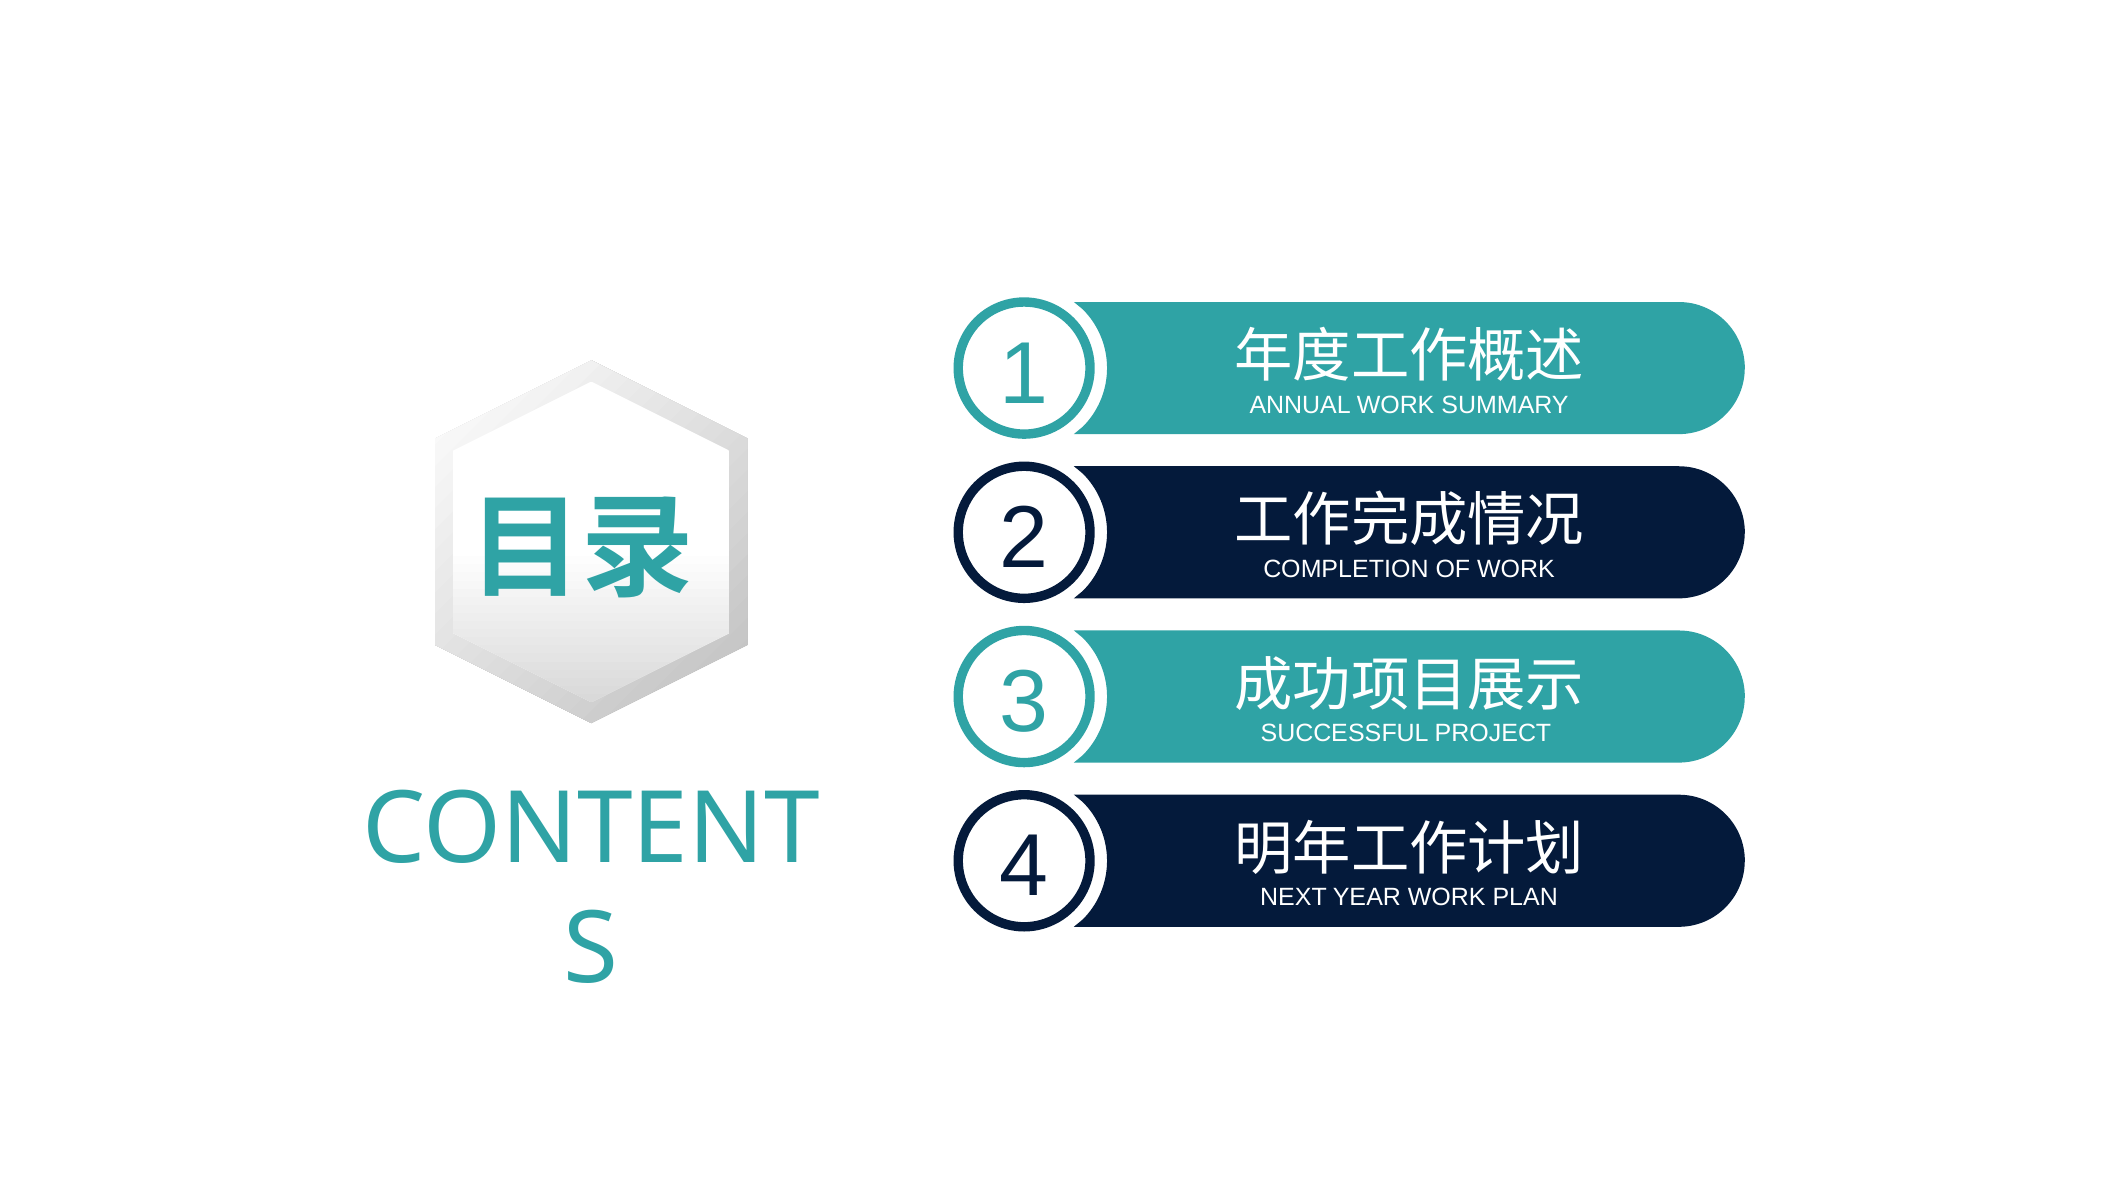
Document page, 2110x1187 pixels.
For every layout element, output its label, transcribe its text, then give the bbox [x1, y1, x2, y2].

text_box 2 [958, 466, 1091, 599]
text_box 4 [958, 794, 1091, 927]
text_box 1 [958, 302, 1091, 435]
text_box 年度工作概述 ANNUAL WORK SUMMARY [1073, 302, 1745, 435]
text_box 明年工作计划 NEXT YEAR WORK PLAN [1073, 794, 1745, 927]
text_box 成功项目展示 SUCCESSFUL PROJECT [1073, 630, 1745, 763]
text_box 3 [958, 630, 1091, 763]
text_box 工作完成情况 COMPLETION OF WORK [1073, 466, 1745, 599]
text_box CONTENTS [357, 762, 825, 1003]
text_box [434, 360, 748, 724]
